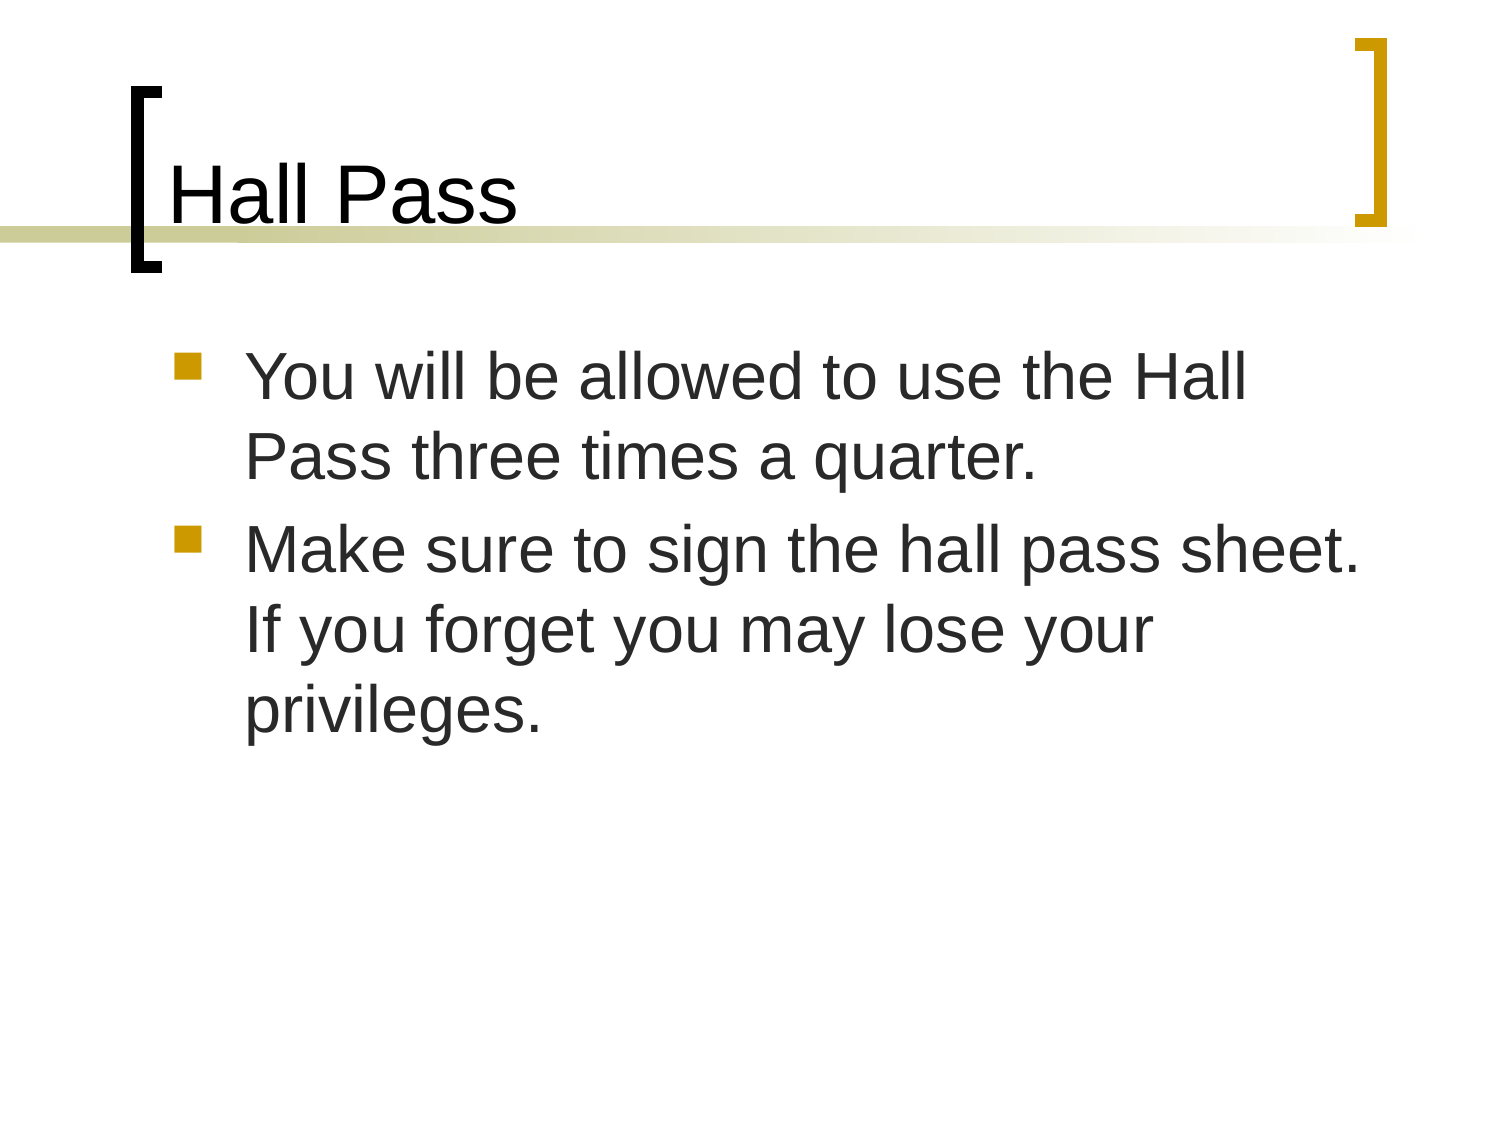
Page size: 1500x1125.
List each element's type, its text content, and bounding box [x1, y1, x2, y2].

list You will be allowed to use the Hall Pass three times a quarter. Make sure to sign the hall pass sheet. If you forget you may lose your privileges. [155, 324, 1413, 1001]
title Hall Pass [152, 15, 1328, 248]
